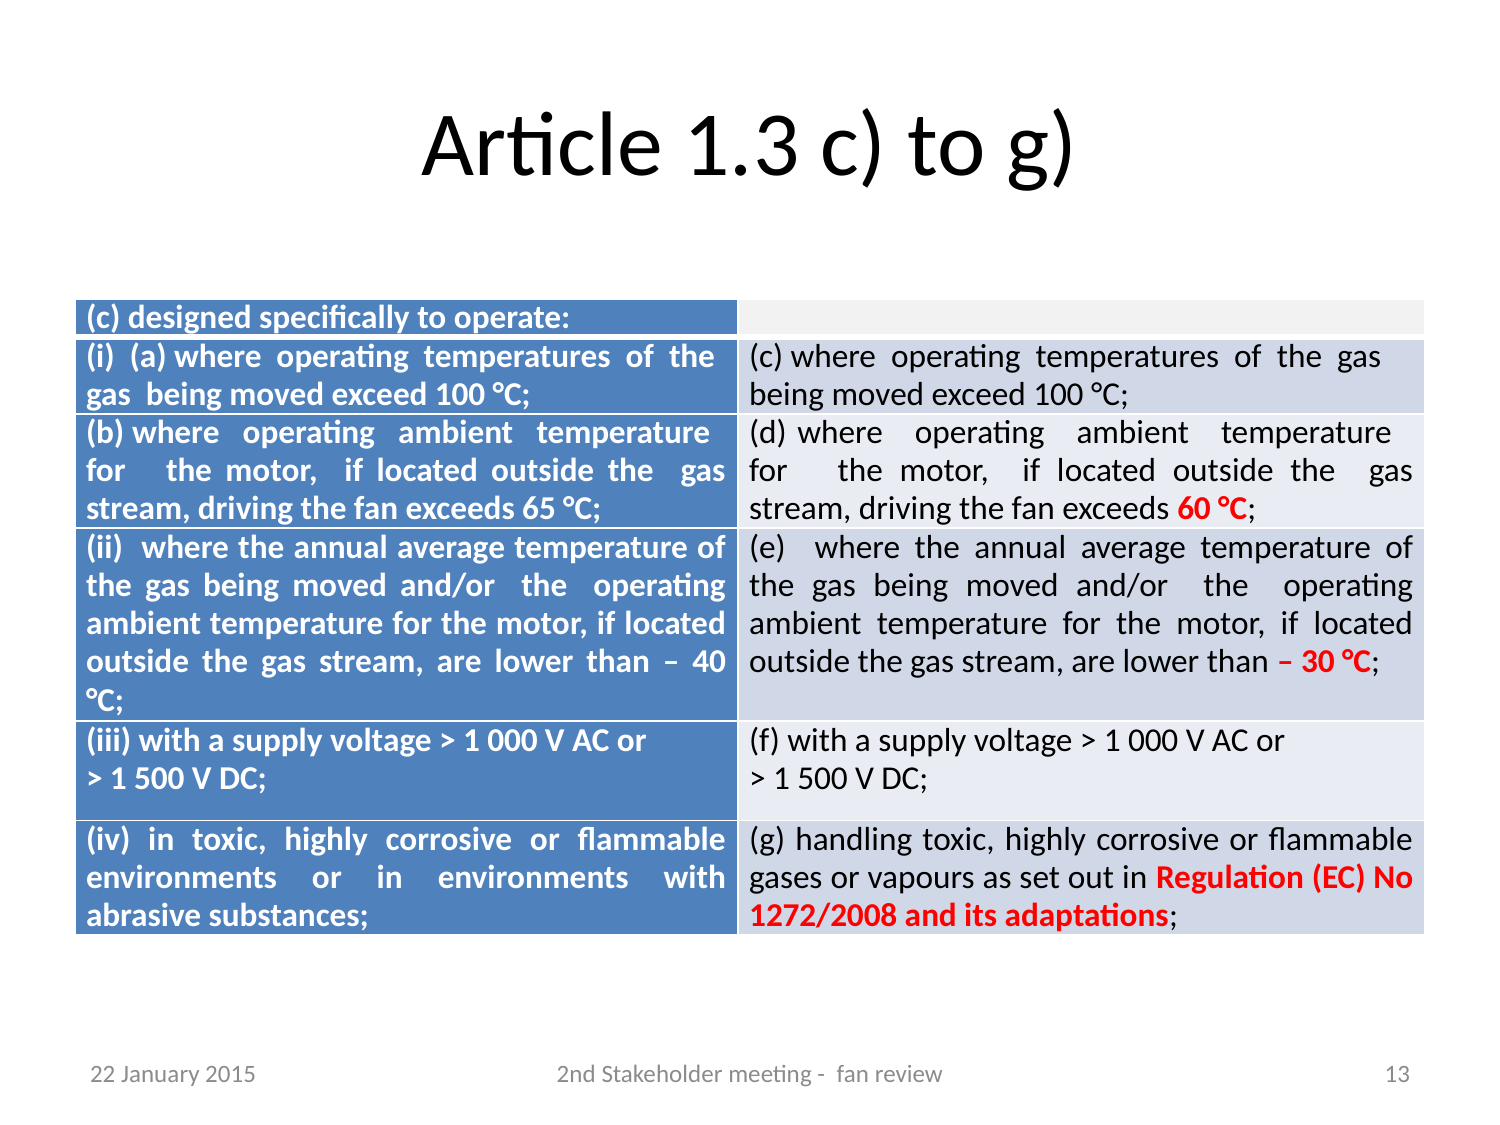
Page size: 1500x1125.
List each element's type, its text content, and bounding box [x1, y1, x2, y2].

table_cell (c) where operating temperatures of the gas being moved exceed 100 °C; [739, 340, 1424, 413]
table_cell (d) where operating ambient temperature for the motor, if located outside the gas stream, driving the fan exceeds 60 °C; [739, 415, 1424, 527]
slide_number 13 [1074, 1042, 1425, 1103]
table_cell (i) (a) where operating temperatures of the gas being moved exceed 100 °C; [76, 340, 737, 413]
footer 2nd Stakeholder meeting - fan review [512, 1042, 988, 1103]
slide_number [75, 1042, 425, 1103]
table_cell (ii) where the annual average temperature of the gas being moved and/or the operating ambient temperature for the motor, if located outside the gas stream, are lower than – 40 °C; [76, 529, 737, 720]
title Article 1.3 c) to g) [75, 45, 1425, 233]
table_cell (f) with a supply voltage > 1 000 V AC or > 1 500 V DC; [739, 722, 1424, 820]
table_cell (e) where the annual average temperature of the gas being moved and/or the operating ambient temperature for the motor, if located outside the gas stream, are lower than – 30 °C; [739, 529, 1424, 720]
table_cell (iii) with a supply voltage > 1 000 V AC or > 1 500 V DC; [76, 722, 737, 820]
table_cell (b) where operating ambient temperature for the motor, if located outside the gas stream, driving the fan exceeds 65 °C; [76, 415, 737, 527]
table_cell (g) handling toxic, highly corrosive or flammable gases or vapours as set out in Regulation (EC) No 1272/2008 and its adaptations; [739, 821, 1424, 934]
table_cell (iv) in toxic, highly corrosive or flammable environments or in environments with abrasive substances; [76, 821, 737, 934]
table_header [739, 300, 1424, 334]
table_header (c) designed specifically to operate: [76, 300, 737, 334]
